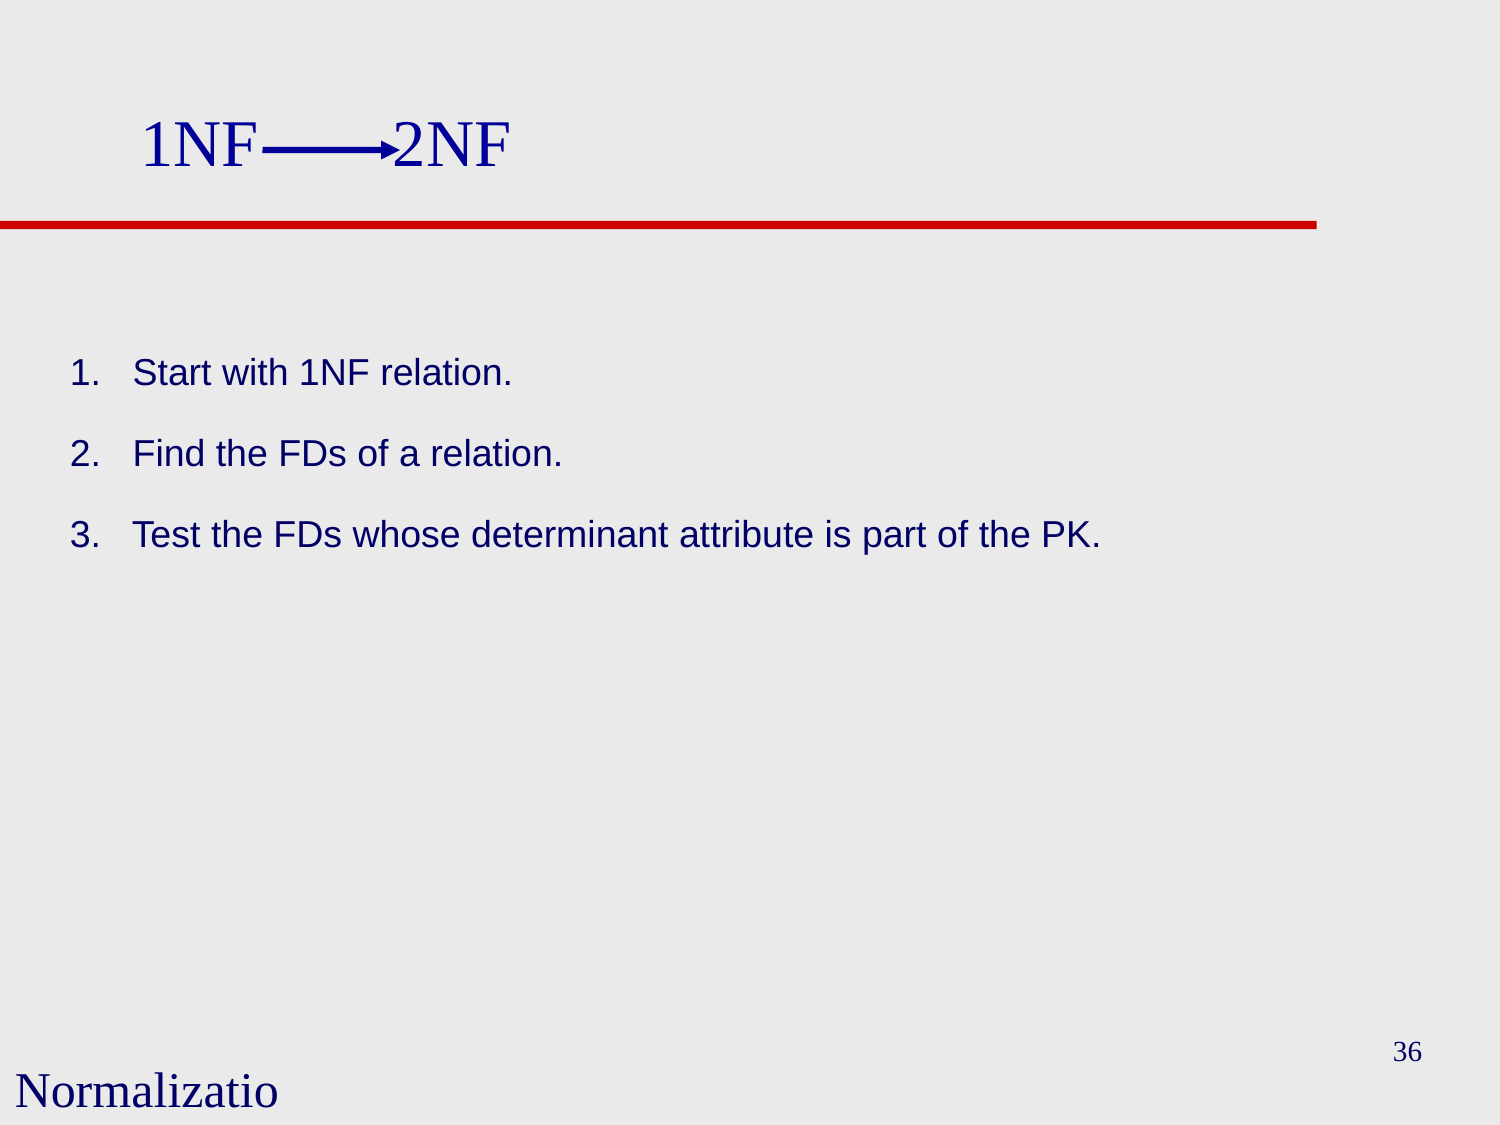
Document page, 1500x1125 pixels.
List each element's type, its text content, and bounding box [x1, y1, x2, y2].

title 1NF 2NF [124, 0, 1401, 188]
slide_number 36 [1124, 1012, 1438, 1088]
slide_number Normalization [0, 1050, 313, 1125]
text_box 1. Start with 1NF relation. 2. Find the FDs of a relation. 3. Test the FDs whose determinant attribute is part of the PK. [55, 304, 1118, 563]
text_box [262, 143, 400, 157]
